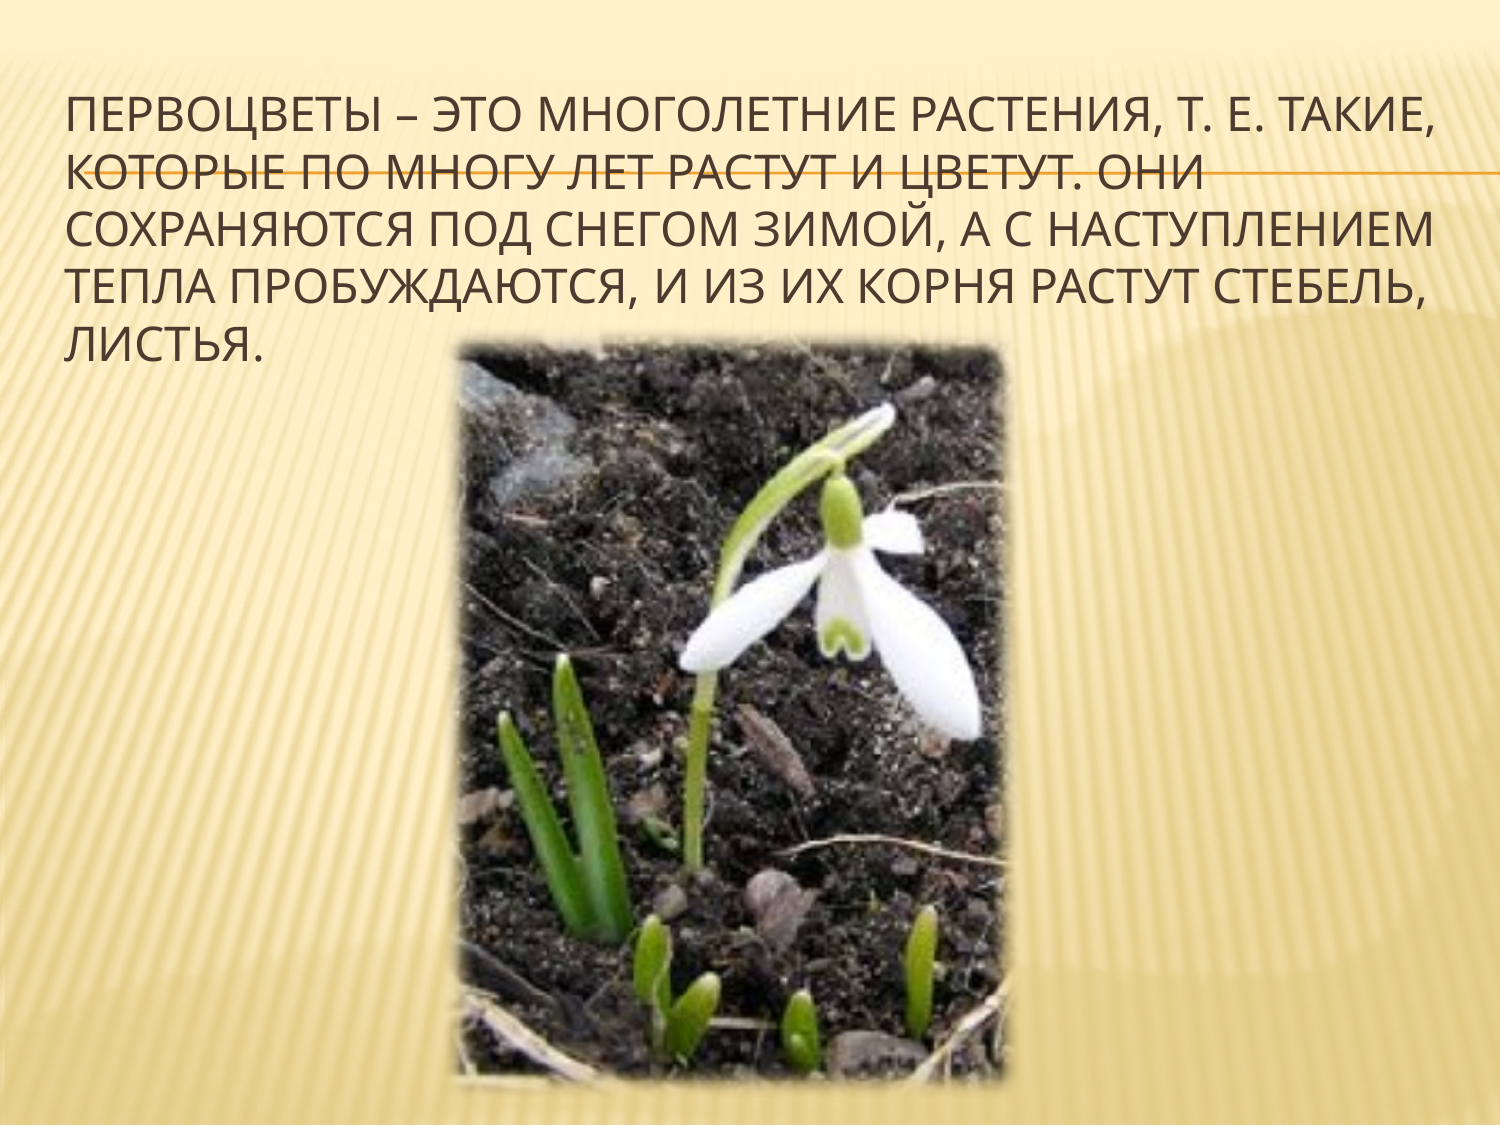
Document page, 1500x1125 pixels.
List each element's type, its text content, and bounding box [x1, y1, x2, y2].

picture [442, 325, 1021, 1098]
title Первоцветы – это многолетние растения, т. е. такие, которые по многу лет растут и цветут. Они сохраняются под снегом зимой, а с наступлением тепла пробуждаются, и из их корня растут стебель, листья. [49, 75, 1475, 457]
